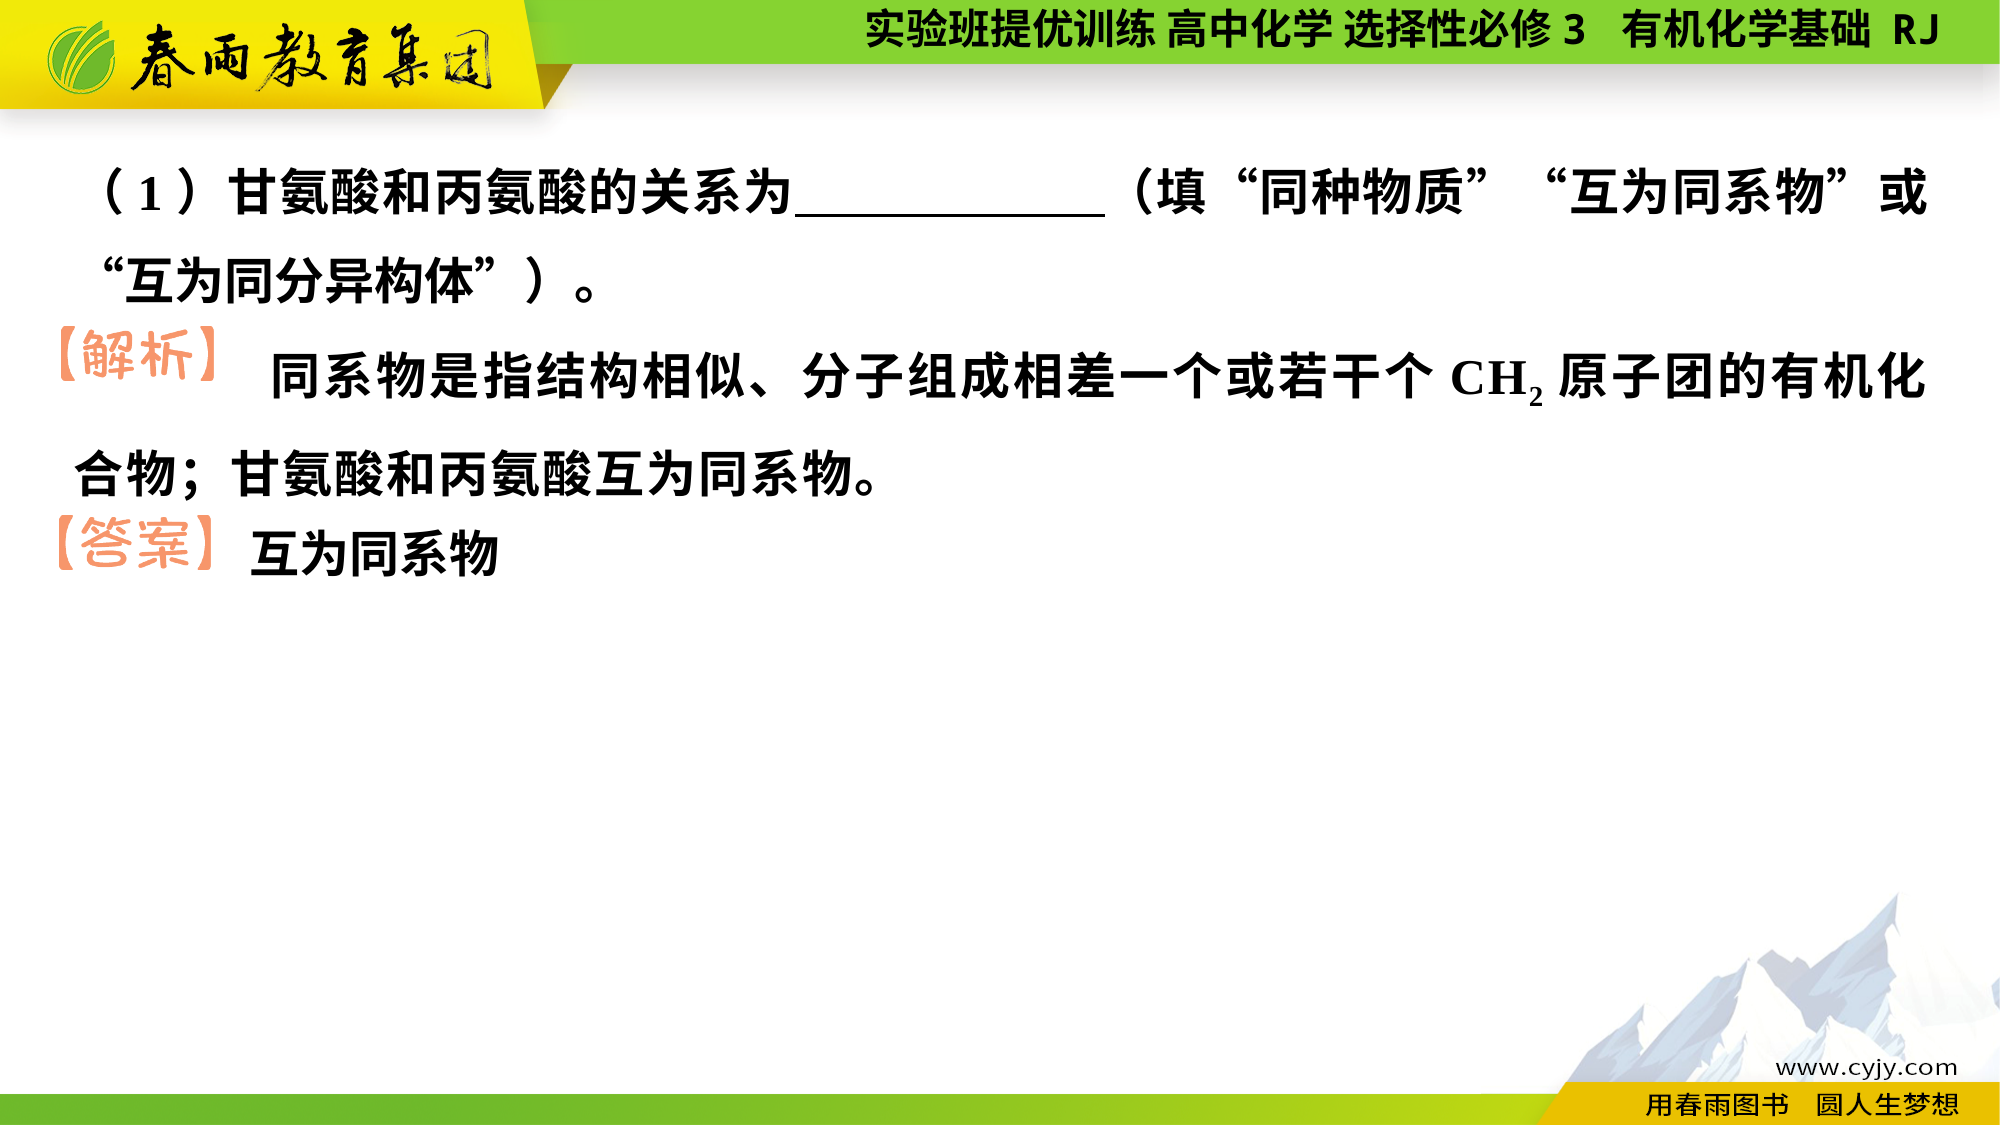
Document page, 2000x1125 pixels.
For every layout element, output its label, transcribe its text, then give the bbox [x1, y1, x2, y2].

picture [0, 0, 2000, 1125]
text_box 互为同系物 [234, 515, 565, 590]
list （1）甘氨酸和丙氨酸的关系为 （填“同种物质”“互为同系物”或“互为同分异构体”）。 [59, 122, 1944, 302]
text_box 同系物是指结构相似、分子组成相差一个或若干个CH2原子团的有机化合物；甘氨酸和丙氨酸互为同系物。 [59, 302, 1944, 510]
